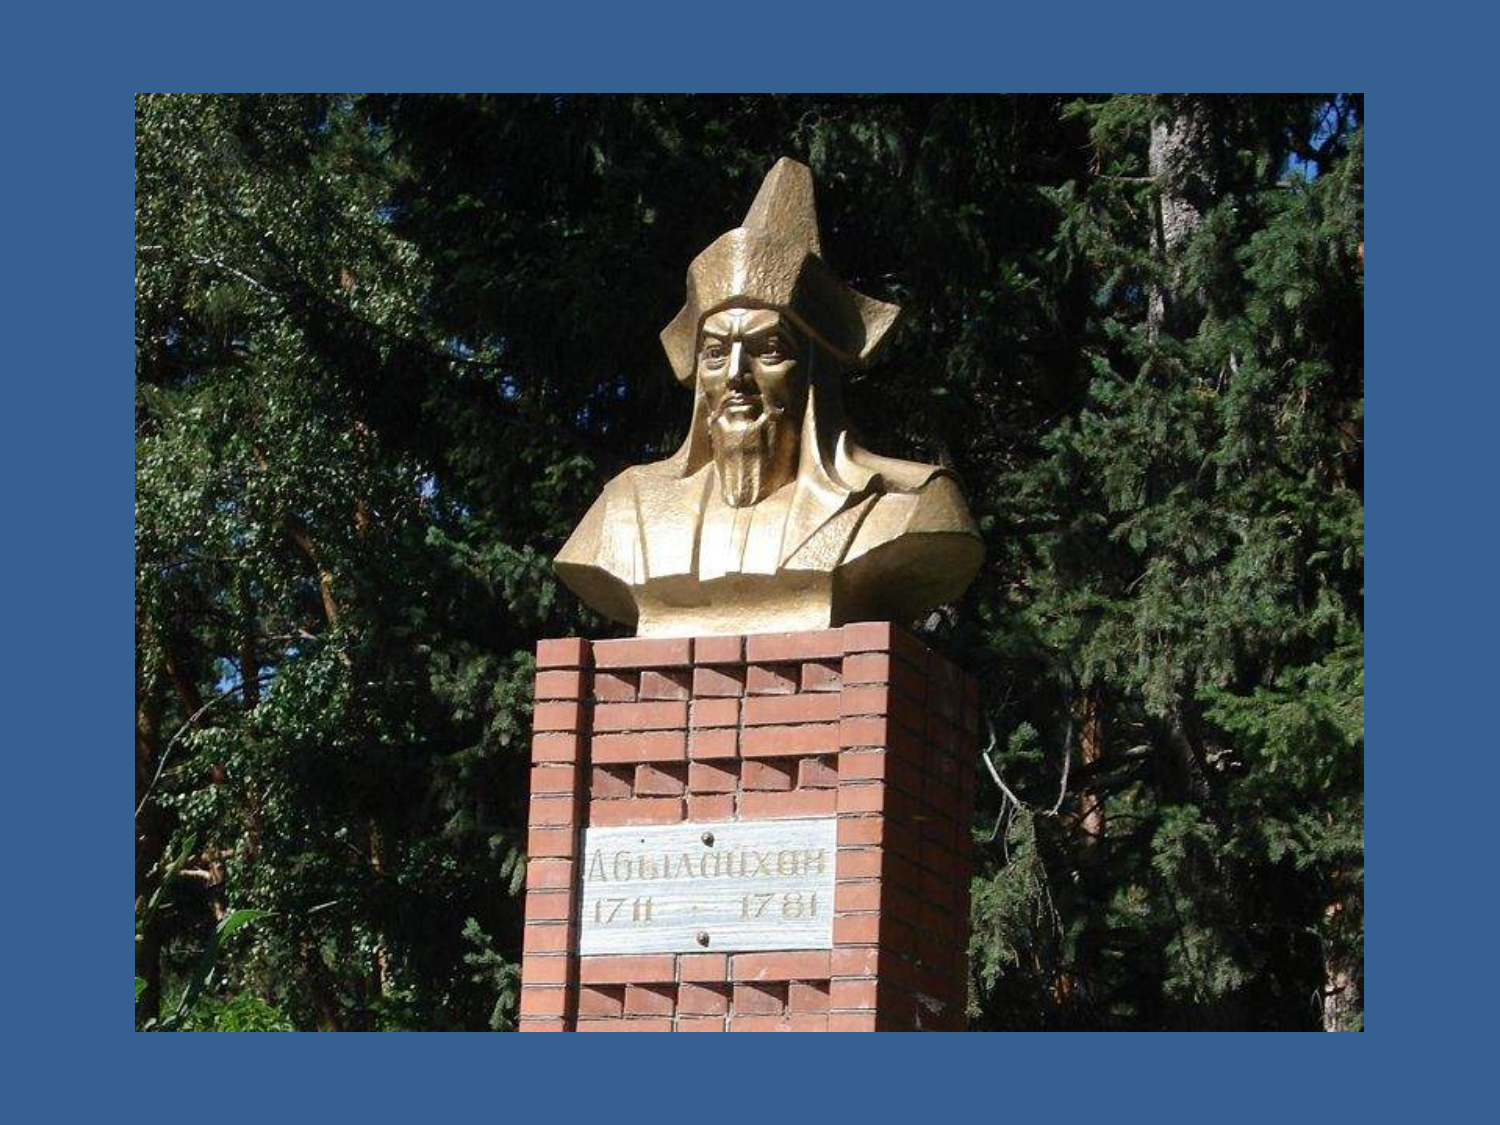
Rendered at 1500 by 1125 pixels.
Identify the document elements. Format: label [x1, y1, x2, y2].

picture [135, 93, 1365, 1032]
